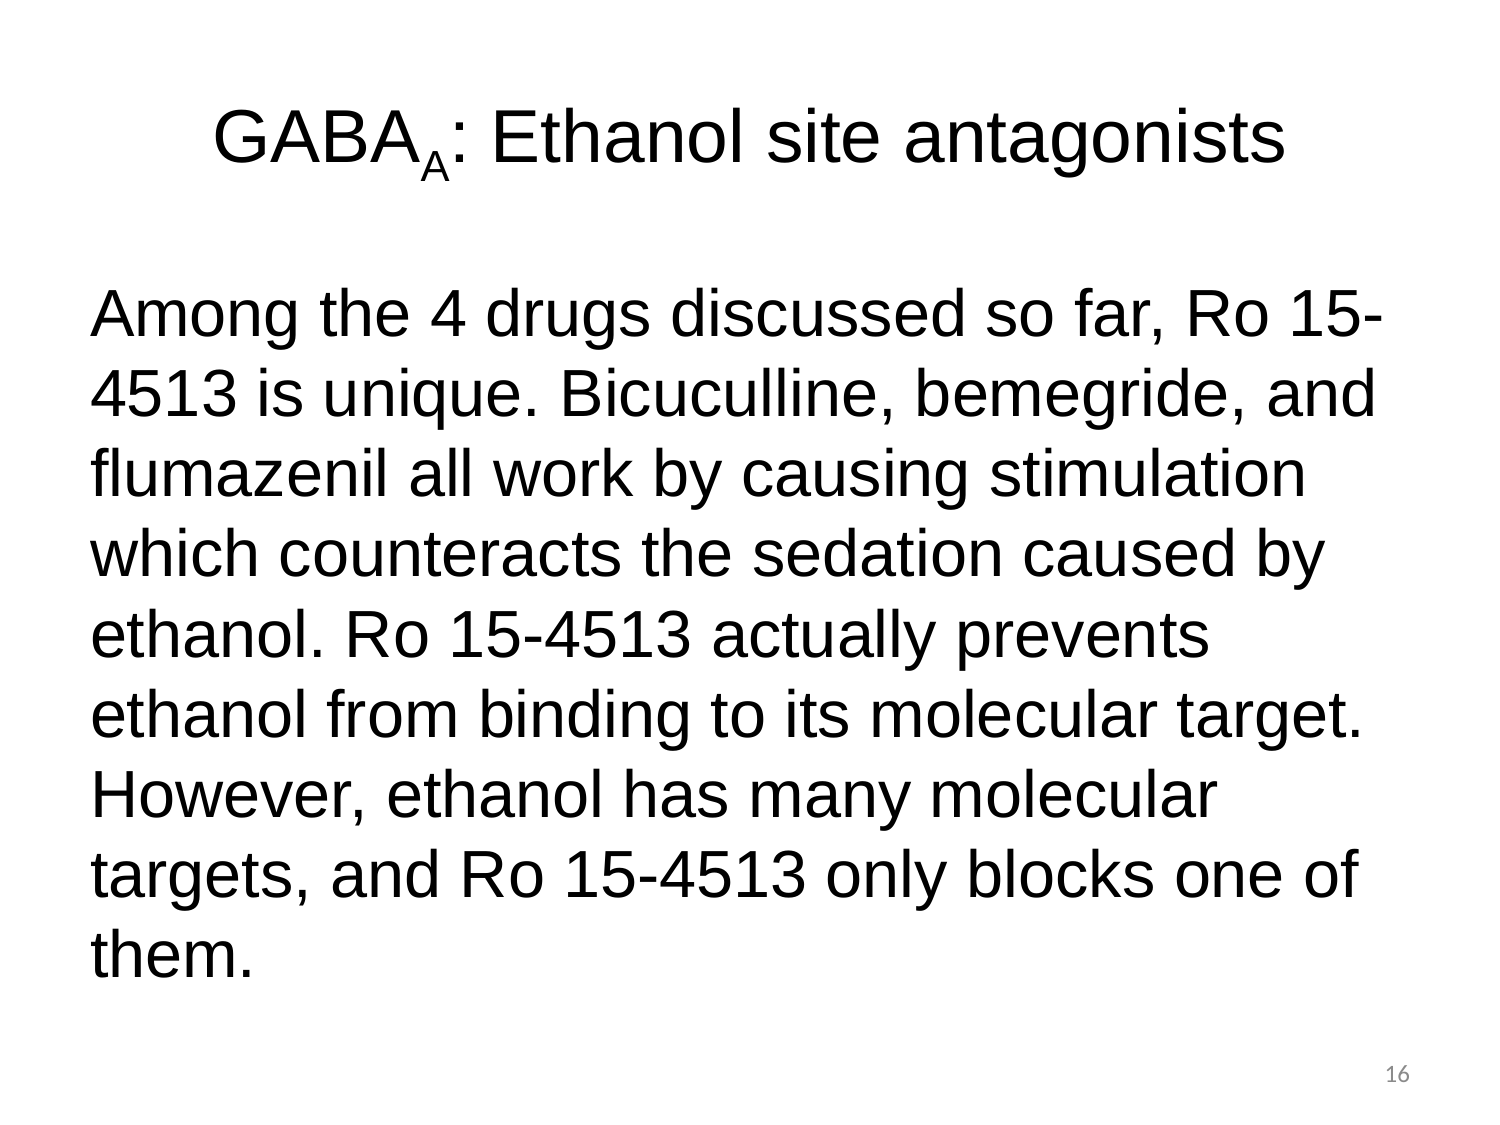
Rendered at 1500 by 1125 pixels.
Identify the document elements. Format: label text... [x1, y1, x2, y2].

slide_number 16 [1074, 1042, 1425, 1103]
title GABAA: Ethanol site antagonists [75, 45, 1425, 233]
list Among the 4 drugs discussed so far, Ro 15-4513 is unique. Bicuculline, bemegride, and flumazenil all work by causing stimulation which counteracts the sedation caused by ethanol. Ro 15-4513 actually prevents ethanol from binding to its molecular target. However, ethanol has many molecular targets, and Ro 15-4513 only blocks one of them. [75, 262, 1425, 1005]
